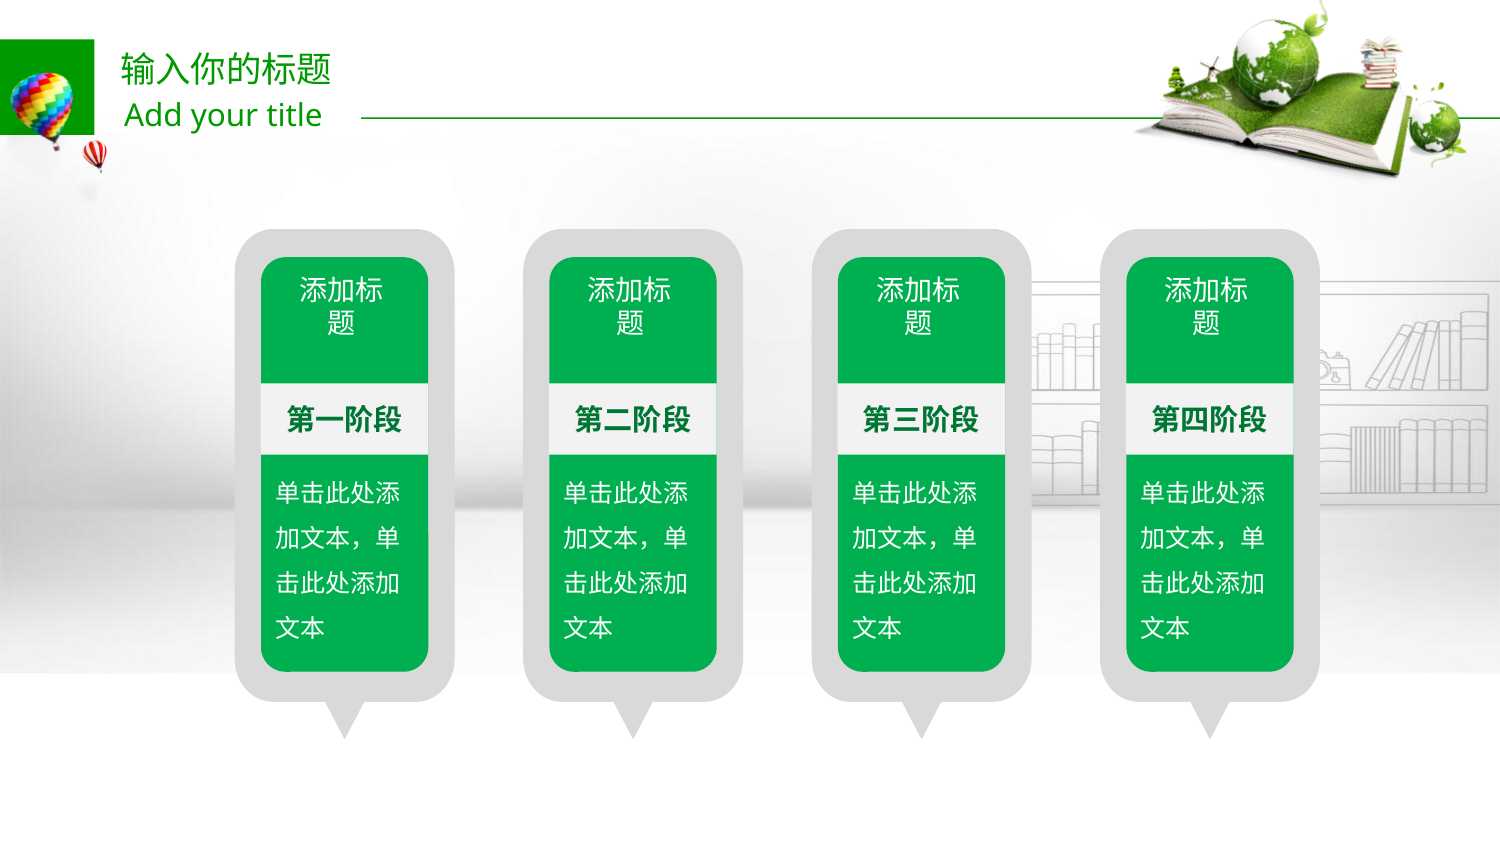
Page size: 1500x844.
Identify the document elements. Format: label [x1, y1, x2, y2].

text_box [1100, 229, 1320, 739]
picture [0, 0, 1500, 844]
text_box [235, 229, 455, 739]
text_box [523, 229, 743, 739]
text_box [811, 229, 1032, 739]
